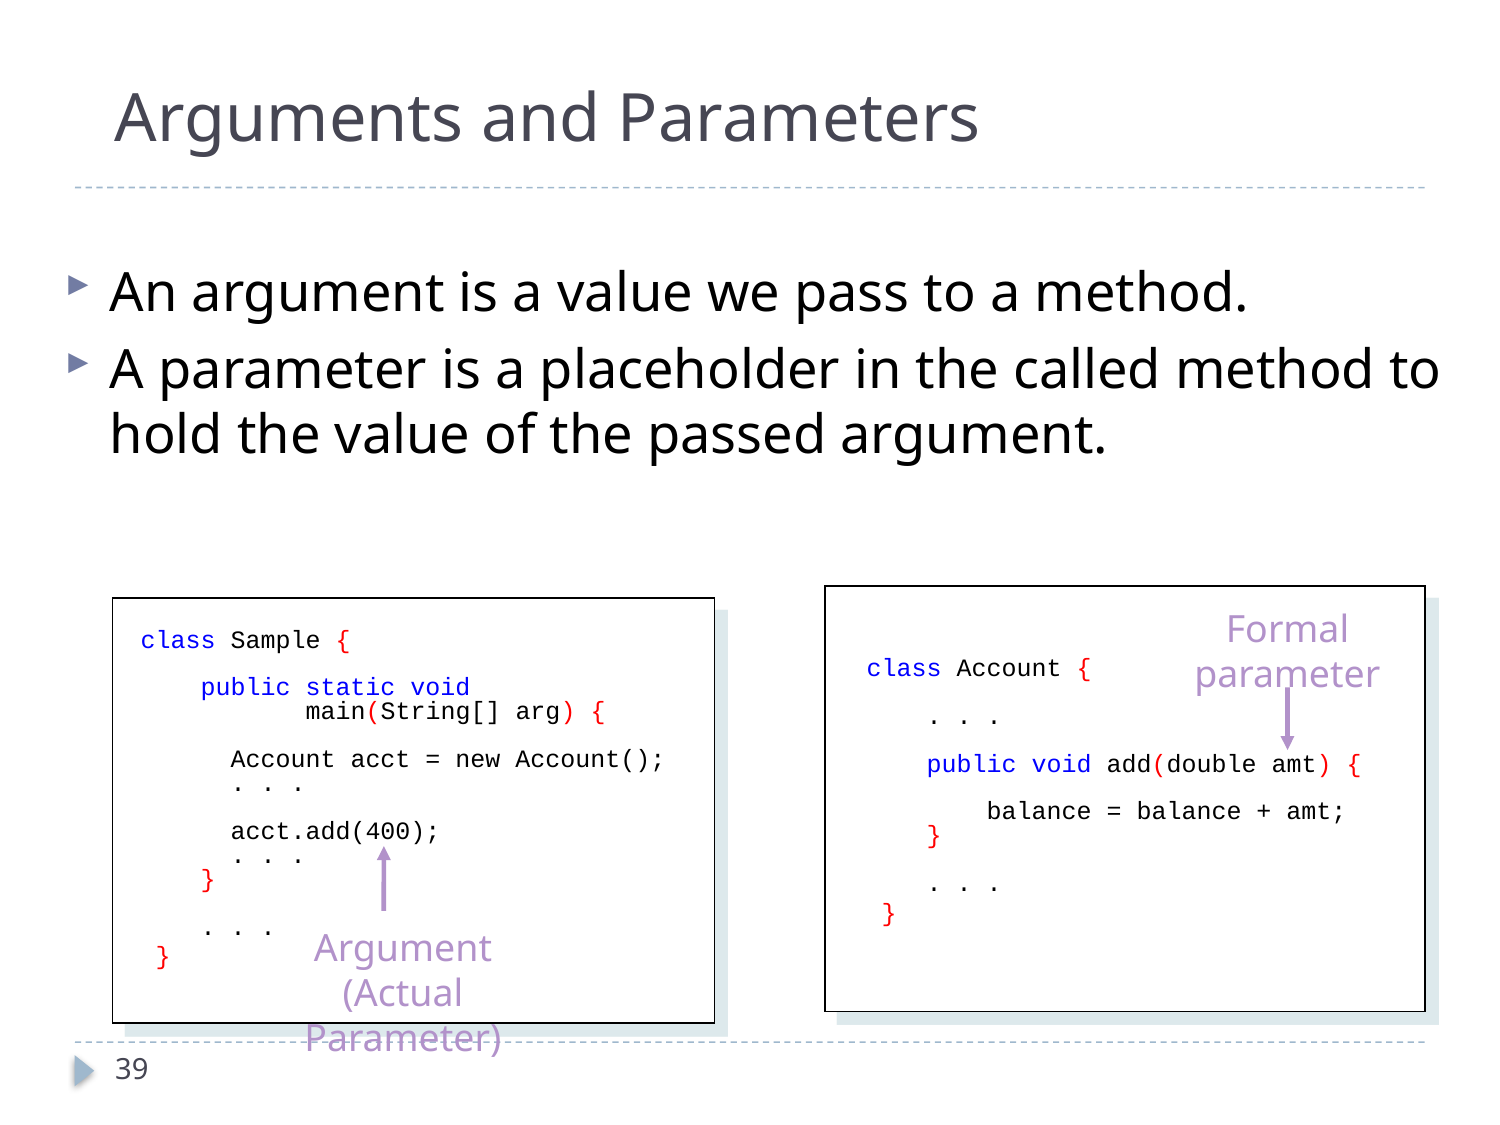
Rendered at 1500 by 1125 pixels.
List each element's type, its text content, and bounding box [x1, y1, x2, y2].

list An argument is a value we pass to a method. A parameter is a placeholder in the called method to hold the value of the passed argument. [50, 249, 1500, 925]
title Arguments and Parameters [99, 24, 1375, 163]
slide_number 39 [100, 1042, 426, 1103]
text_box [824, 585, 1426, 1012]
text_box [112, 597, 715, 1024]
